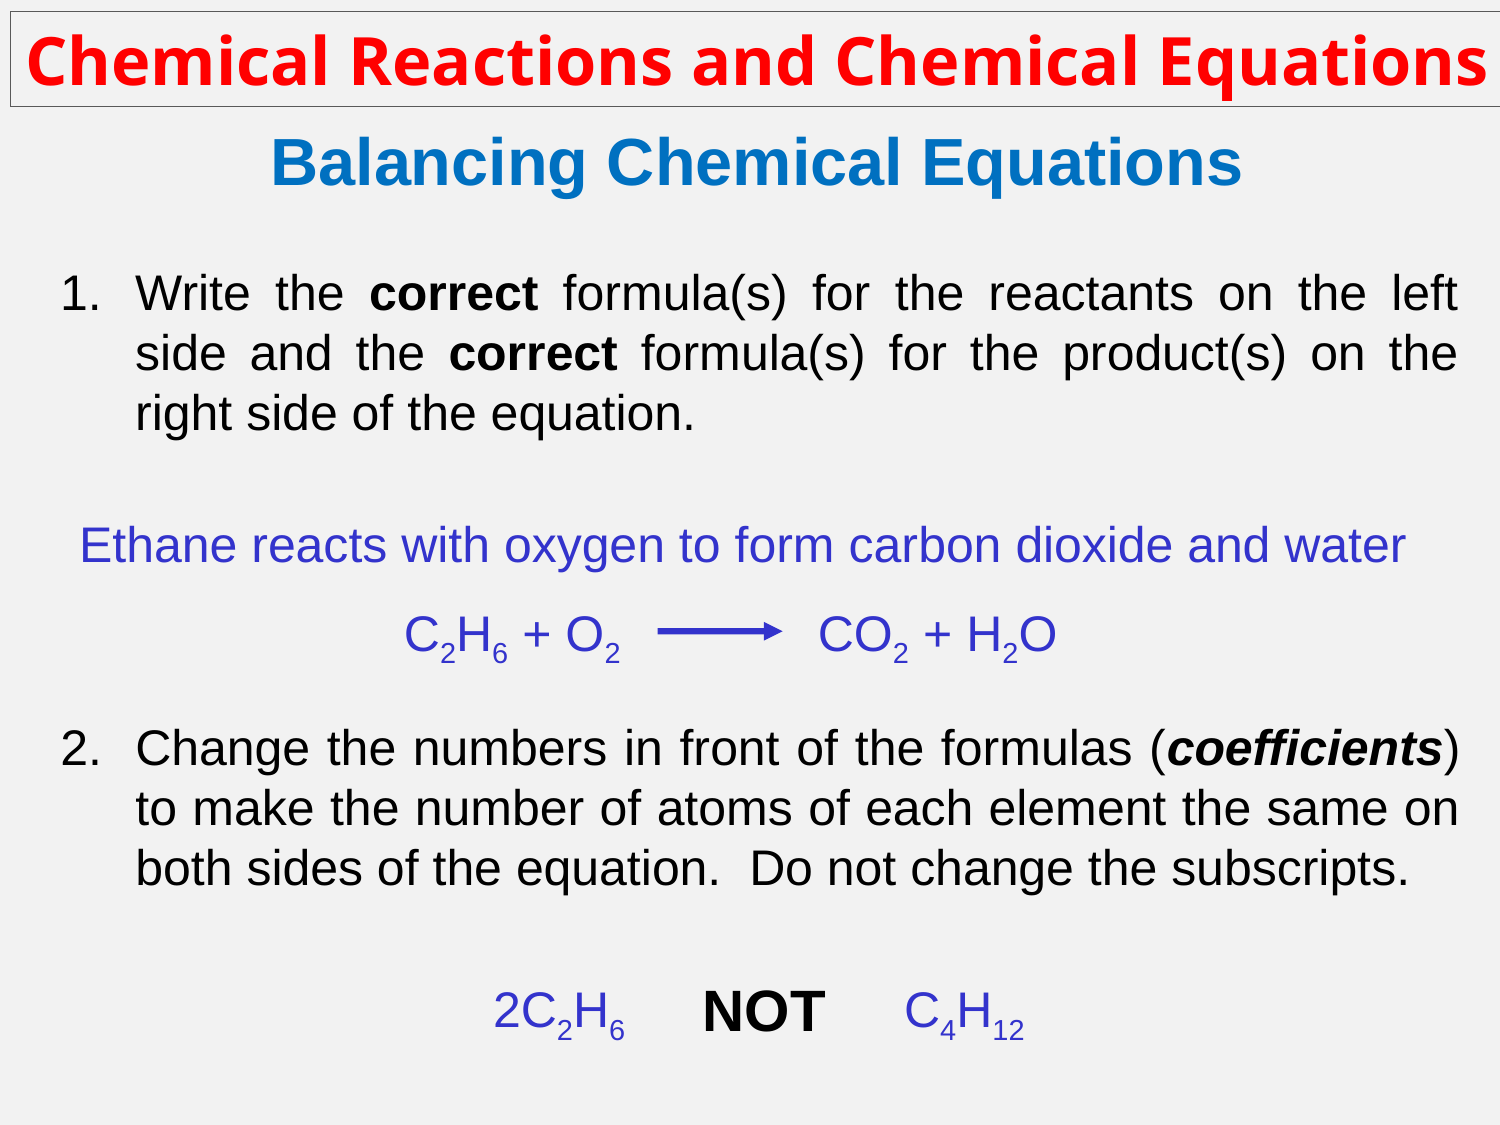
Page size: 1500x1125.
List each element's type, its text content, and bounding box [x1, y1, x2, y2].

text_box Write the correct formula(s) for the reactants on the left side and the correct formula(s) for the product(s) on the right side of the equation. [45, 253, 1474, 448]
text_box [475, 965, 1044, 1051]
text_box Balancing Chemical Equations [225, 102, 1290, 215]
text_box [385, 593, 1075, 669]
text_box Change the numbers in front of the formulas (coefficients) to make the number of atoms of each element the same on both sides of the equation. Do not change the subscripts. [45, 708, 1476, 903]
text_box Chemical Reactions and Chemical Equations [10, 11, 1500, 107]
text_box Ethane reacts with oxygen to form carbon dioxide and water [64, 505, 1423, 580]
